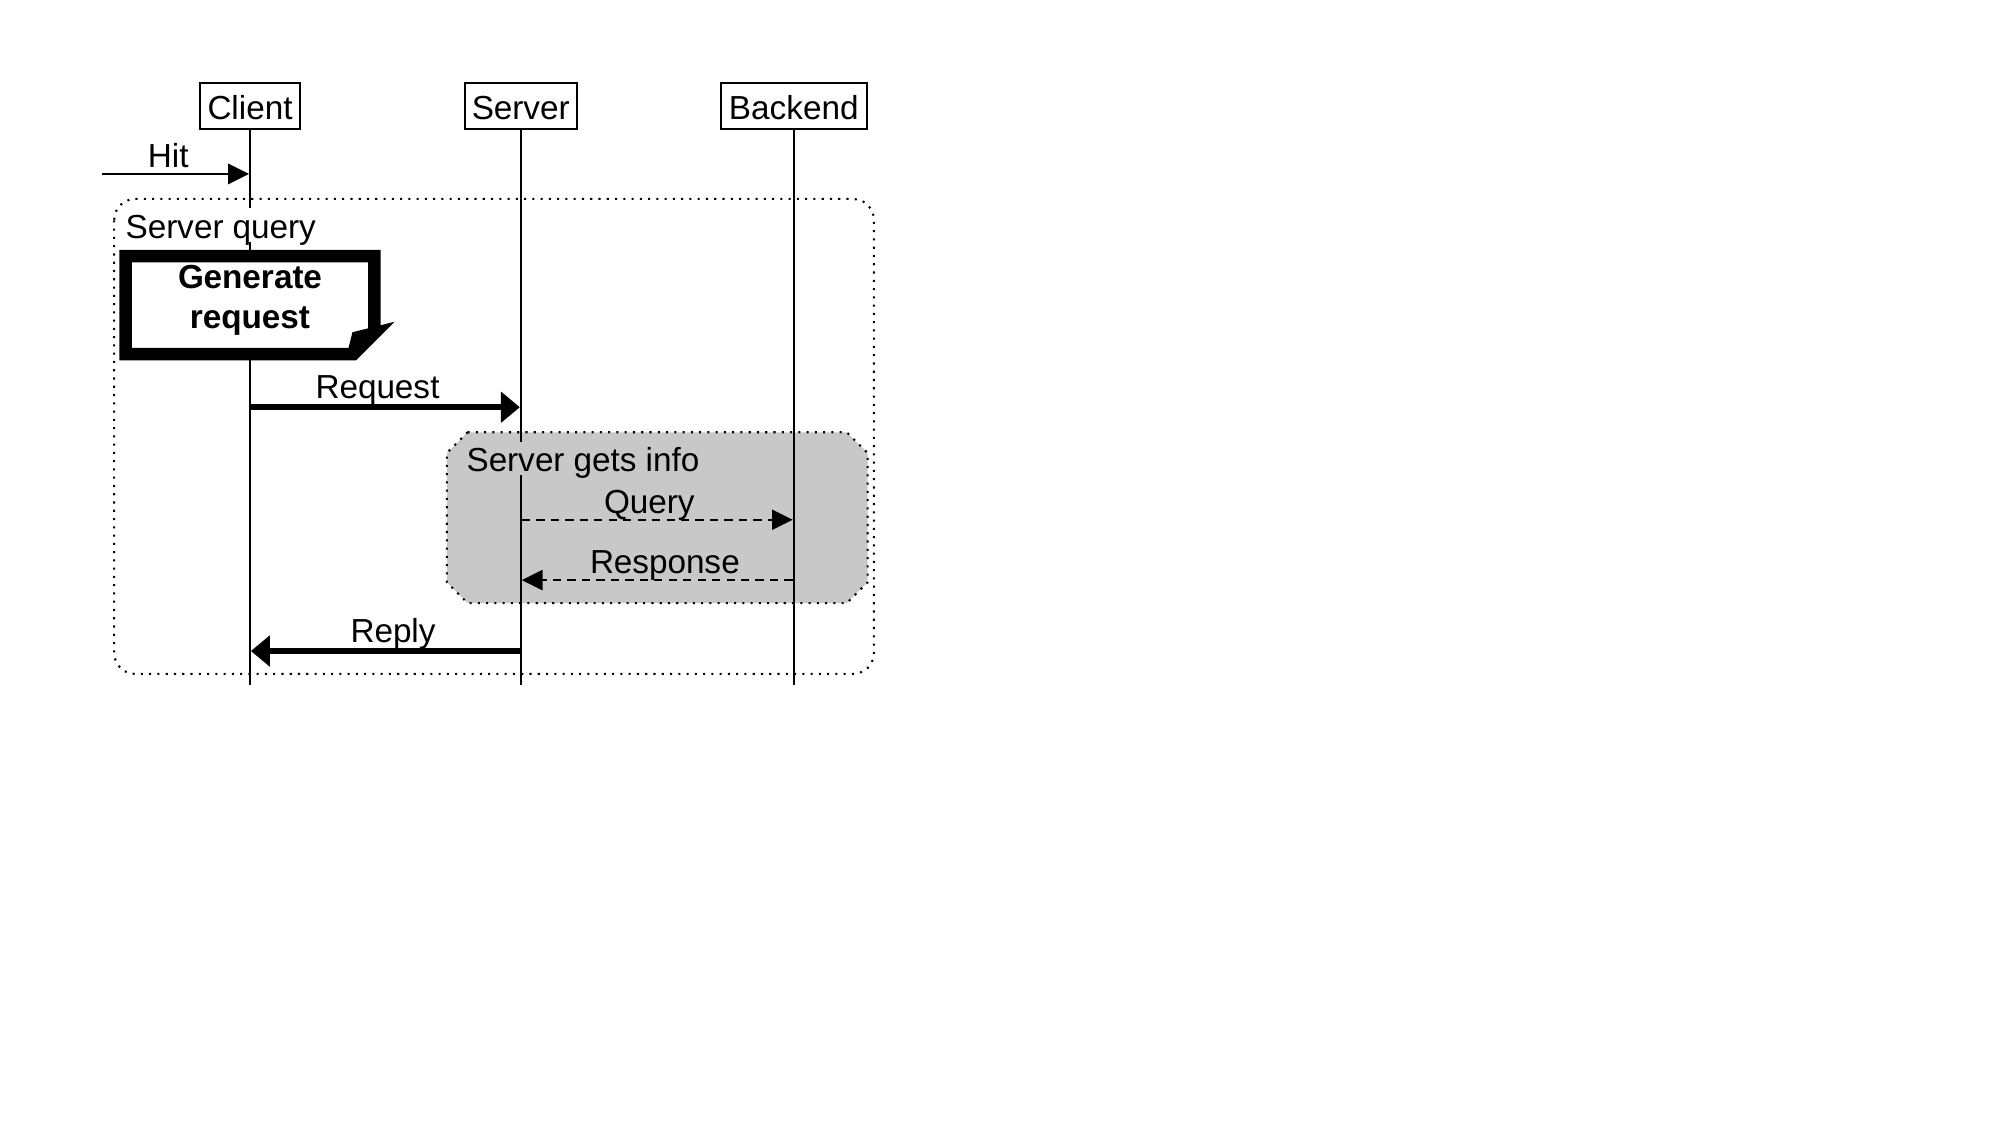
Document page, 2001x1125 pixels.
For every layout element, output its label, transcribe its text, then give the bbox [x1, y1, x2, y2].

text_box [795, 198, 875, 675]
text_box [522, 520, 793, 580]
text_box [522, 604, 793, 675]
text_box [74, 74, 917, 686]
text_box Query [601, 481, 697, 519]
text_box Reply [348, 610, 438, 648]
text_box Server query [125, 206, 321, 244]
text_box Server gets info [466, 439, 705, 478]
text_box Server [464, 83, 578, 130]
text_box Generate request [125, 255, 377, 355]
text_box [446, 431, 520, 604]
text_box [522, 431, 793, 519]
text_box [522, 198, 793, 432]
text_box Hit [145, 135, 191, 173]
text_box Request [313, 366, 442, 404]
text_box Backend [720, 83, 867, 130]
text_box [794, 431, 869, 604]
text_box [522, 581, 793, 604]
text_box Client [199, 83, 300, 130]
text_box [113, 198, 520, 675]
text_box Response [587, 541, 743, 580]
